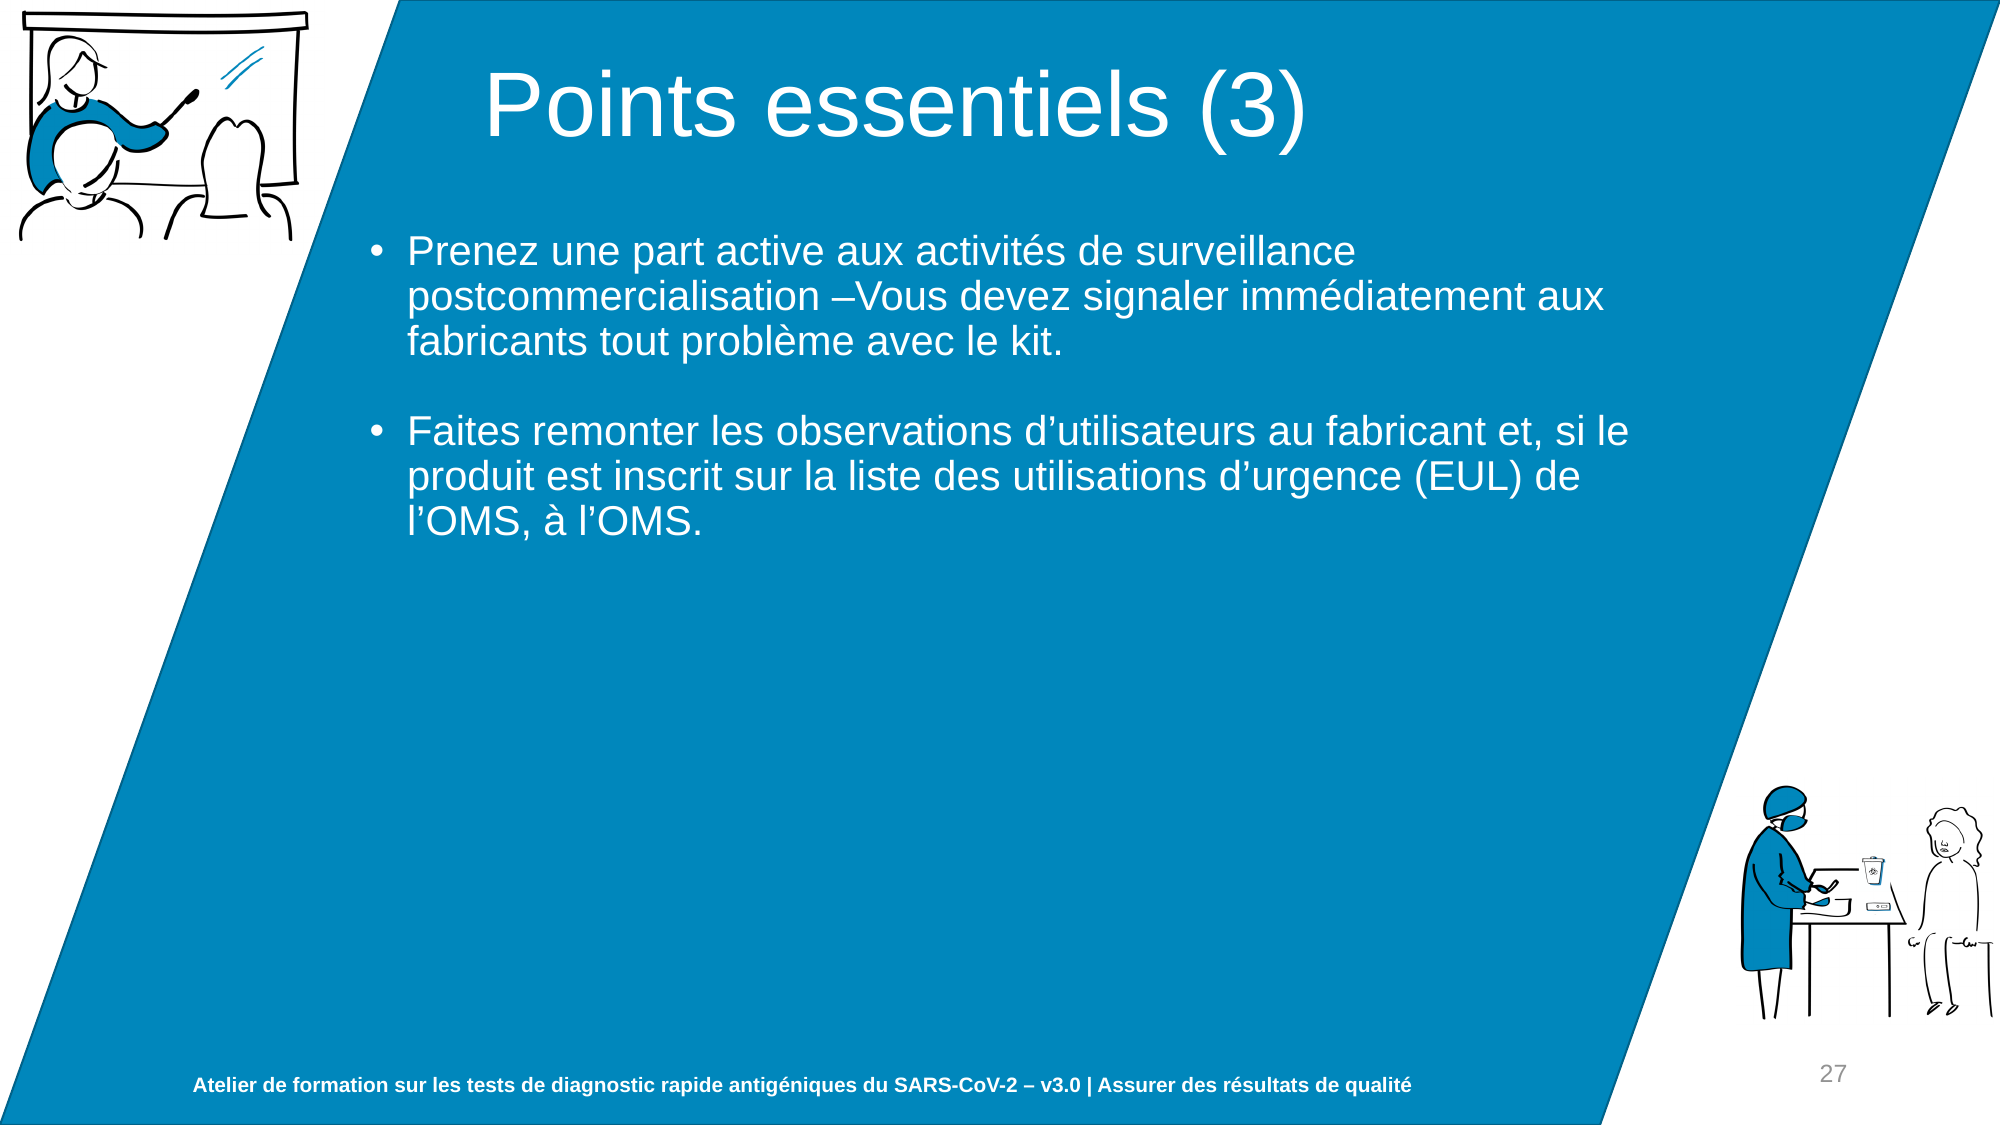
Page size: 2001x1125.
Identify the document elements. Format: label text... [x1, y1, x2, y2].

footer Atelier de formation sur les tests de diagnostic rapide antigéniques du SARS-CoV-2 – v3.0 | Assurer des résultats de qualité [137, 1042, 1468, 1125]
text_box [0, 0, 2000, 1125]
slide_number 27 [1609, 1042, 1863, 1103]
text_box Prenez une part active aux activités de surveillance postcommercialisation –Vous devez signaler immédiatement aux fabricants tout problème avec le kit. Faites remonter les observations d’utilisateurs au fabricant et, si le produit est inscrit sur la liste des utilisations d’urgence (EUL) de l’OMS, à l’OMS. [354, 222, 1685, 719]
picture [0, 0, 325, 255]
picture [1736, 777, 1994, 1025]
text_box Points essentiels (3) [468, 49, 1385, 205]
